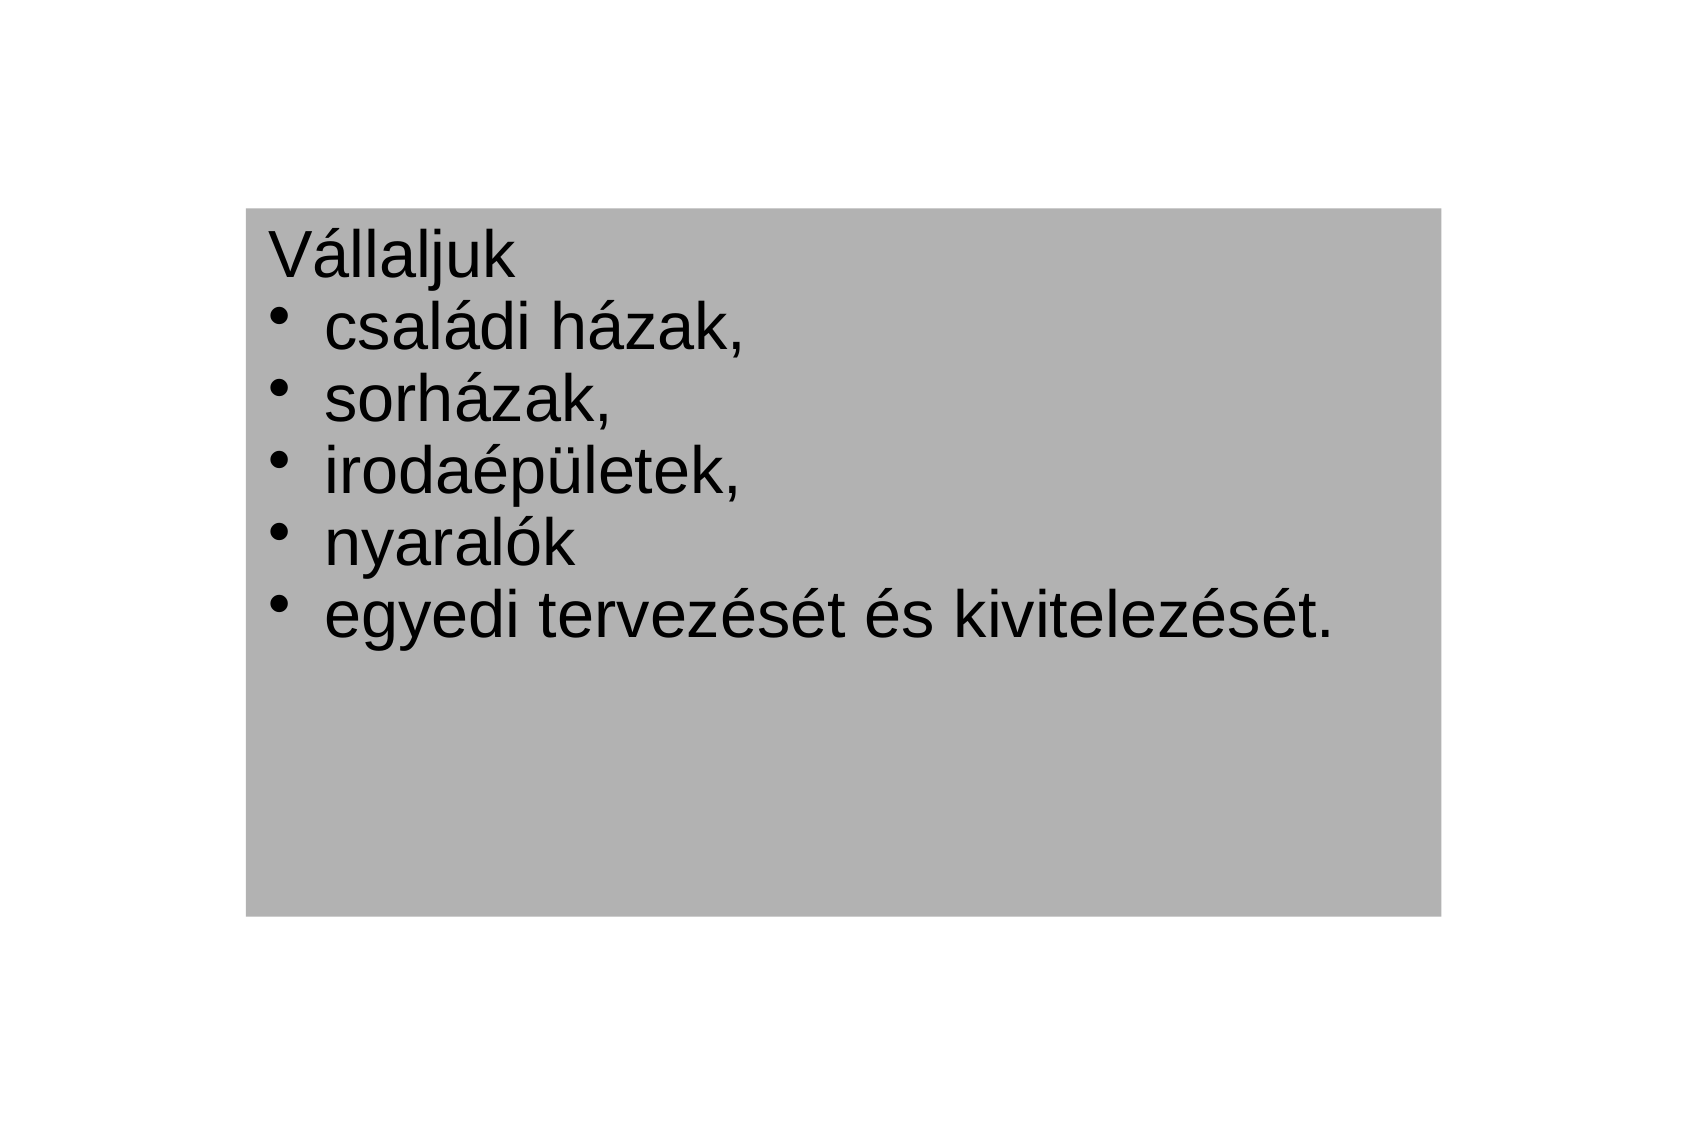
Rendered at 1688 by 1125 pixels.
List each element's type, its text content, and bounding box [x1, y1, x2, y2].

list Vállaljuk családi házak, sorházak, irodaépületek, nyaralók egyedi tervezését és kivitelezését. [252, 212, 1435, 686]
